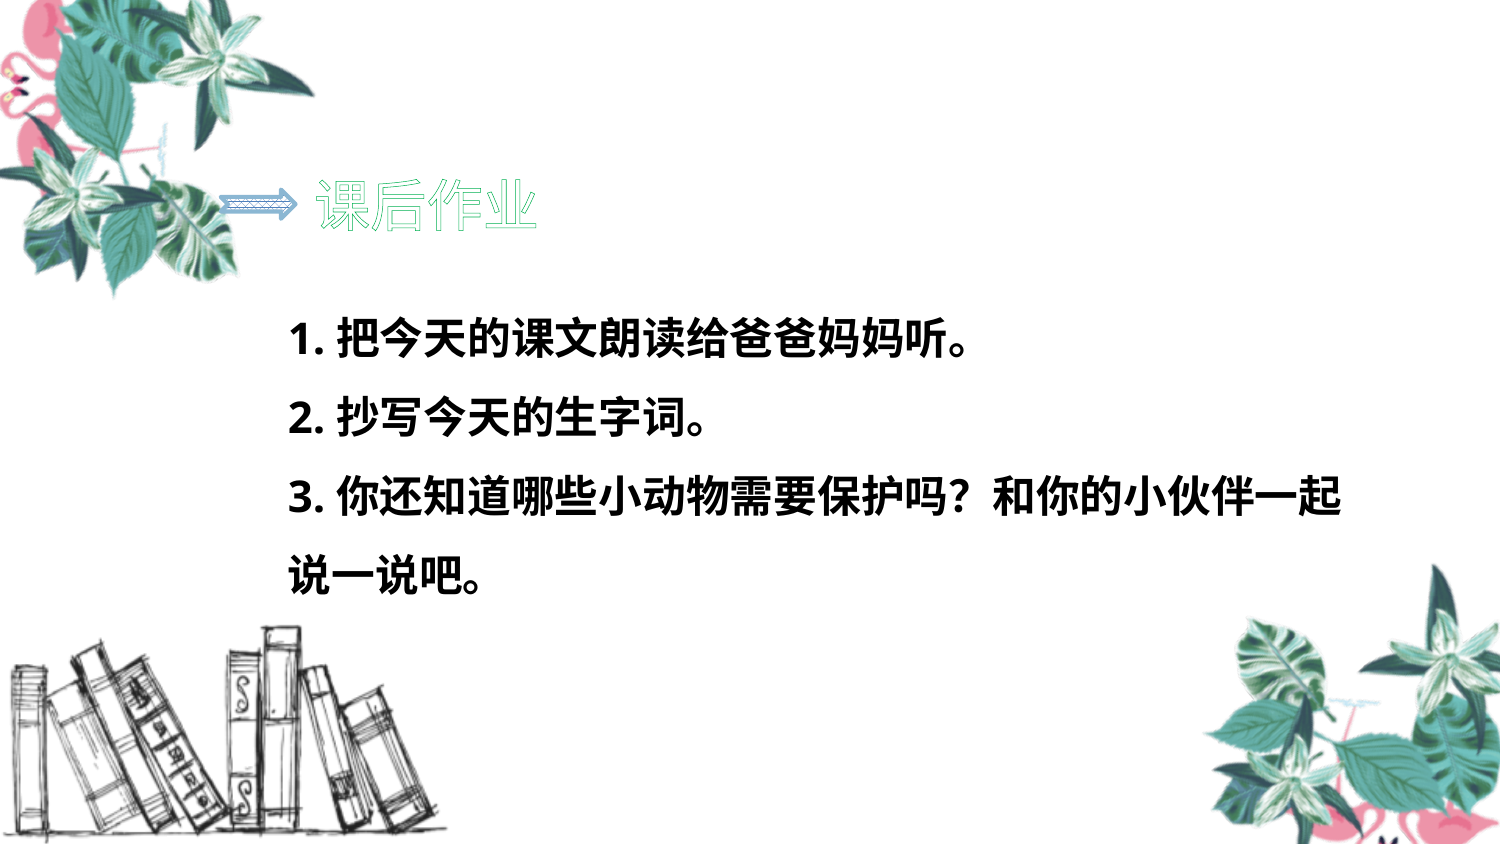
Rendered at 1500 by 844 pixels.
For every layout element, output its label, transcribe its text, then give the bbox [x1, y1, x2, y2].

text_box 课后作业 [302, 164, 551, 243]
picture [0, 0, 408, 400]
picture [0, 605, 467, 844]
picture [1107, 470, 1500, 844]
text_box 1.把今天的课文朗读给爸爸妈妈听。 2.抄写今天的生字词。 3.你还知道哪些小动物需要保护吗？和你的小伙伴一起说一说吧。 [276, 279, 1382, 606]
text_box [218, 187, 298, 221]
